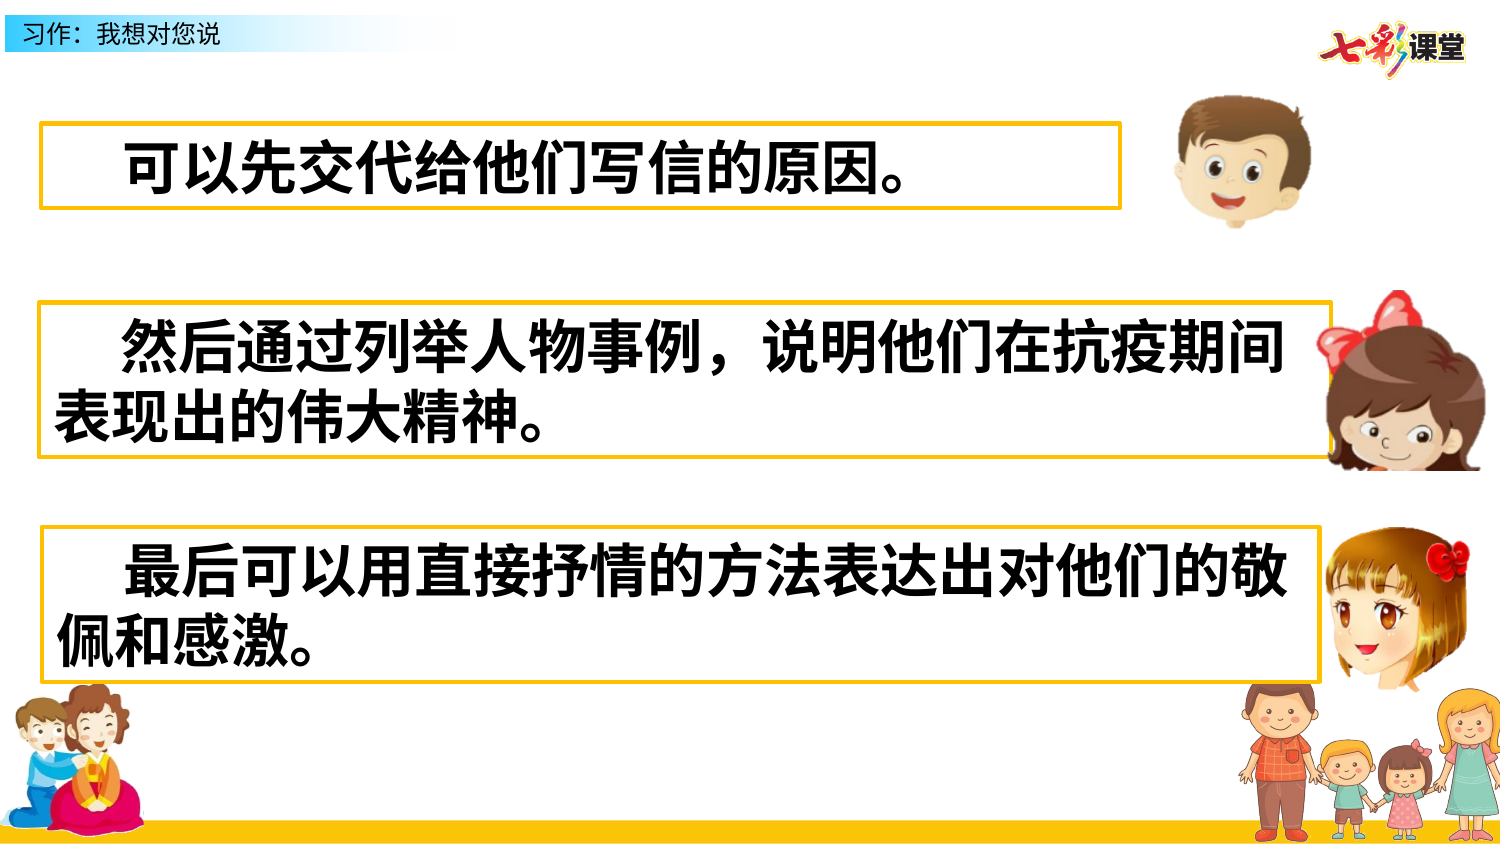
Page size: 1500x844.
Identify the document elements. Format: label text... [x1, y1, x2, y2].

text_box 可以先交代给他们写信的原因。 [39, 121, 1122, 210]
picture [0, 672, 144, 844]
picture [1133, 86, 1500, 472]
text_box 然后通过列举人物事例，说明他们在抗疫期间表现出的伟大精神。 [37, 300, 1301, 459]
text_box 最后可以用直接抒情的方法表达出对他们的敬佩和感激。 [40, 525, 1320, 684]
picture [1316, 20, 1468, 80]
picture [1226, 526, 1500, 844]
